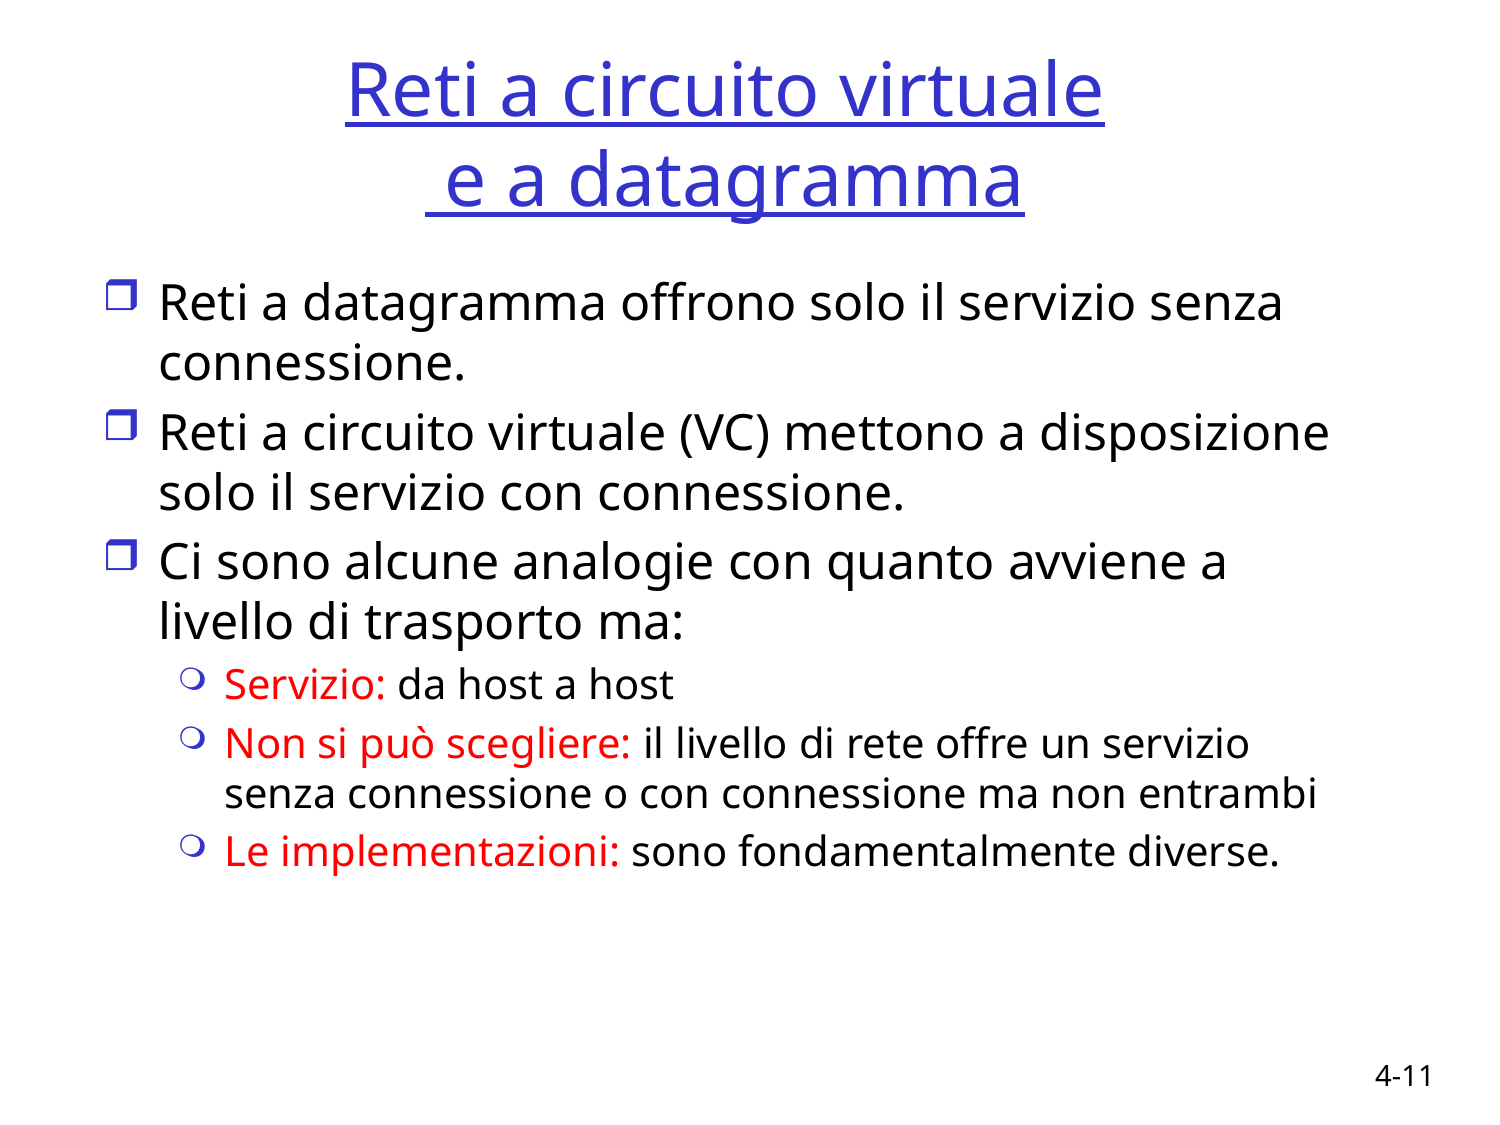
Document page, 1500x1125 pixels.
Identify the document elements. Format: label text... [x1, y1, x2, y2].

list Reti a datagramma offrono solo il servizio senza connessione. Reti a circuito virtuale (VC) mettono a disposizione solo il servizio con connessione. Ci sono alcune analogie con quanto avviene a livello di trasporto ma: Servizio: da host a host Non si può scegliere: il livello di rete offre un servizio senza connessione o con connessione ma non entrambi Le implementazioni: sono fondamentalmente diverse. [87, 262, 1363, 1026]
title Reti a circuito virtuale e a datagramma [87, 37, 1363, 226]
slide_number 4-11 [1338, 1049, 1451, 1125]
